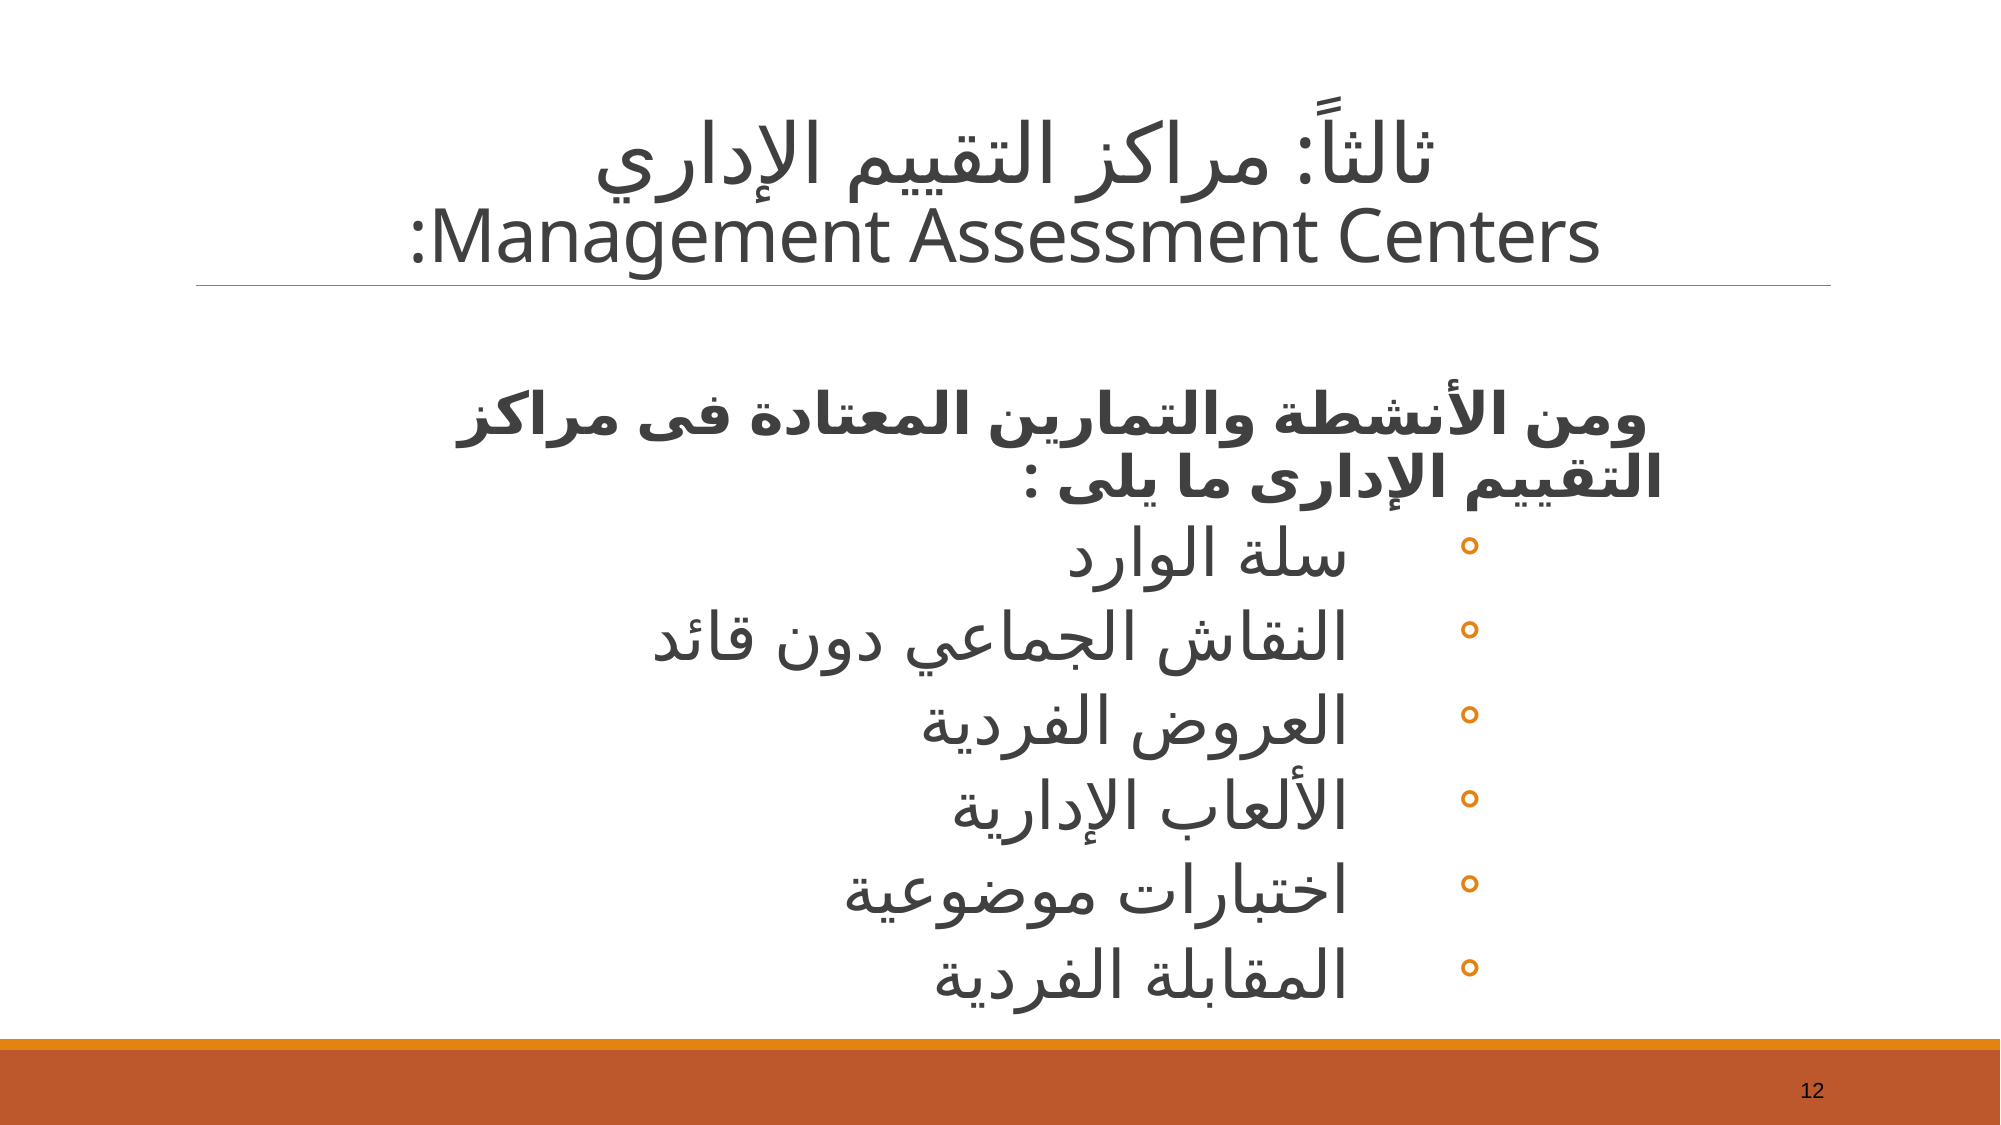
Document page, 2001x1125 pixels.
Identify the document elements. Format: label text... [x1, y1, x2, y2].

slide_number 12 [1624, 1059, 1840, 1120]
list ومن الأنشطة والتمارين المعتادة فى مراكز التقييم الإدارى ما يلى : سلة الوارد النقاش الجماعي دون قائد العروض الفردية الألعاب الإدارية اختبارات موضوعية المقابلة الفردية [330, 376, 1680, 968]
title ثالثاً: مراكز التقييم الإداري Management Assessment Centers: [180, 47, 1830, 285]
